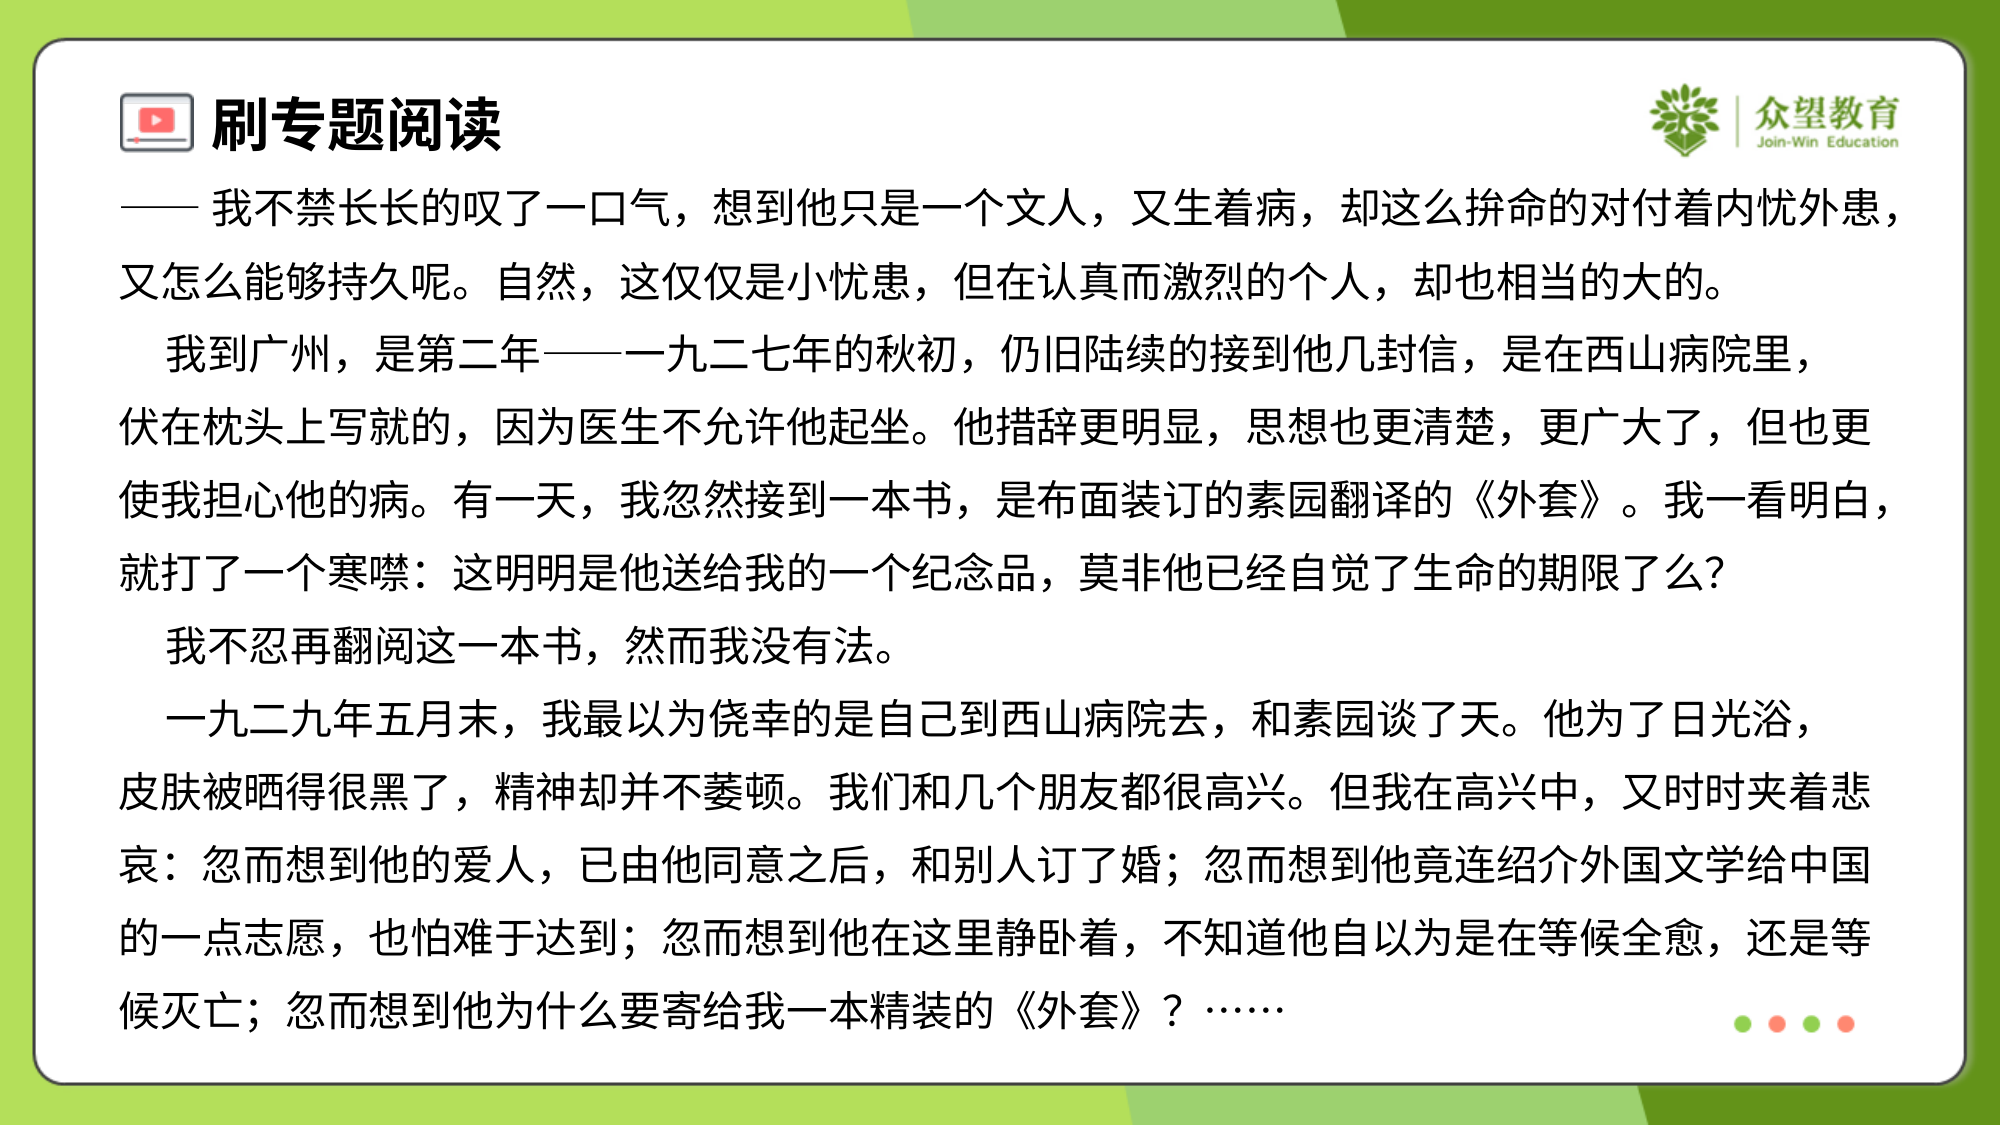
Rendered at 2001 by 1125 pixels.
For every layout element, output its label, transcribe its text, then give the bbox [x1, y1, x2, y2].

picture [0, 0, 2000, 1125]
text_box ——我不禁长长的叹了一口气，想到他只是一个文人，又生着病，却这么拚命的对付着内忧外患， 又怎么能够持久呢。自然，这仅仅是小忧患，但在认真而激烈的个人，却也相当的大的。 我到广州，是第二年——一九二七年的秋初，仍旧陆续的接到他几封信，是在西山病院里， 伏在枕头上写就的，因为医生不允许他起坐。他措辞更明显，思想也更清楚，更广大了，但也更 使我担心他的病。有一天，我忽然接到一本书，是布面装订的素园翻译的《外套》。我一看明白， 就打了一个寒噤：这明明是他送给我的一个纪念品，莫非他已经自觉了生命的期限了么？ 我不忍再翻阅这一本书，然而我没有法。 一九二九年五月末，我最以为侥幸的是自己到西山病院去，和素园谈了天。他为了日光浴， 皮肤被晒得很黑了，精神却并不萎顿。我们和几个朋友都很高兴。但我在高兴中，又时时夹着悲 哀：忽而想到他的爱人，已由他同意之后，和别人订了婚；忽而想到他竟连绍介外国文学给中国 的一点志愿，也怕难于达到；忽而想到他在这里静卧着，不知道他自以为是在等候全愈，还是等 候灭亡；忽而想到他为什么要寄给我一本精装的《外套》？…… [118, 159, 1883, 1035]
